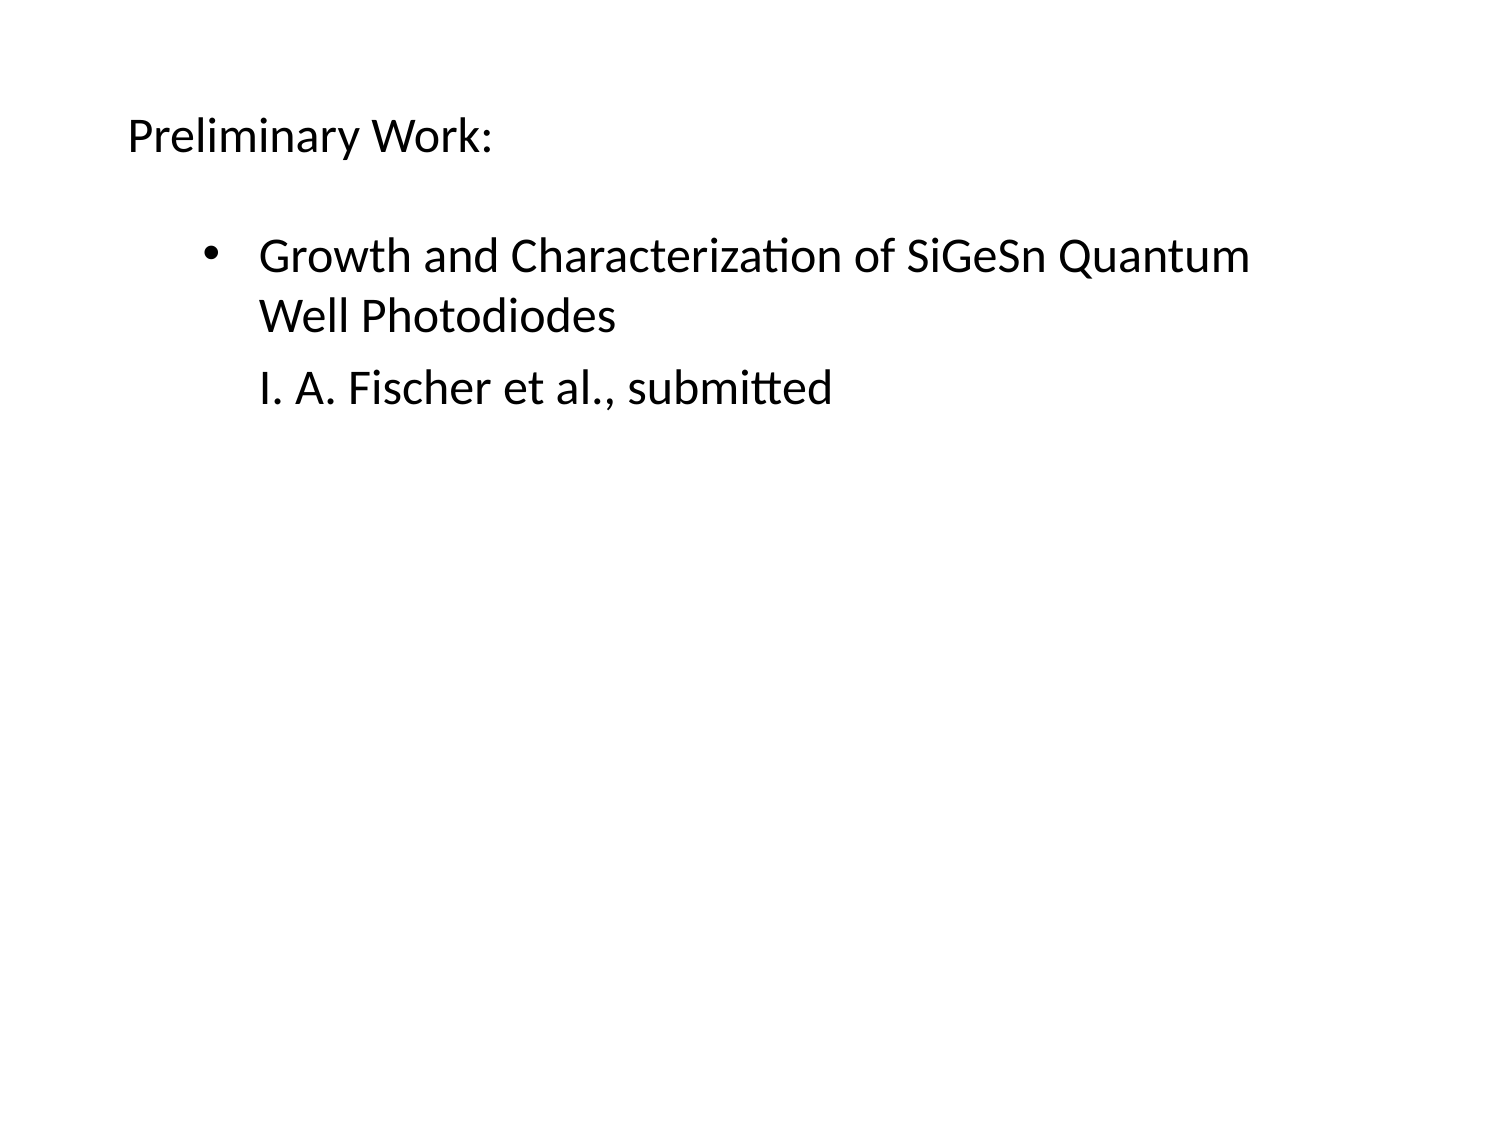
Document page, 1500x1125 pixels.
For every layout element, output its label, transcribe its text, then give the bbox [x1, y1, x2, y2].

text_box Preliminary Work: Growth and Characterization of SiGeSn Quantum Well Photodiodes I. A. Fischer et al., submitted [112, 95, 1278, 483]
